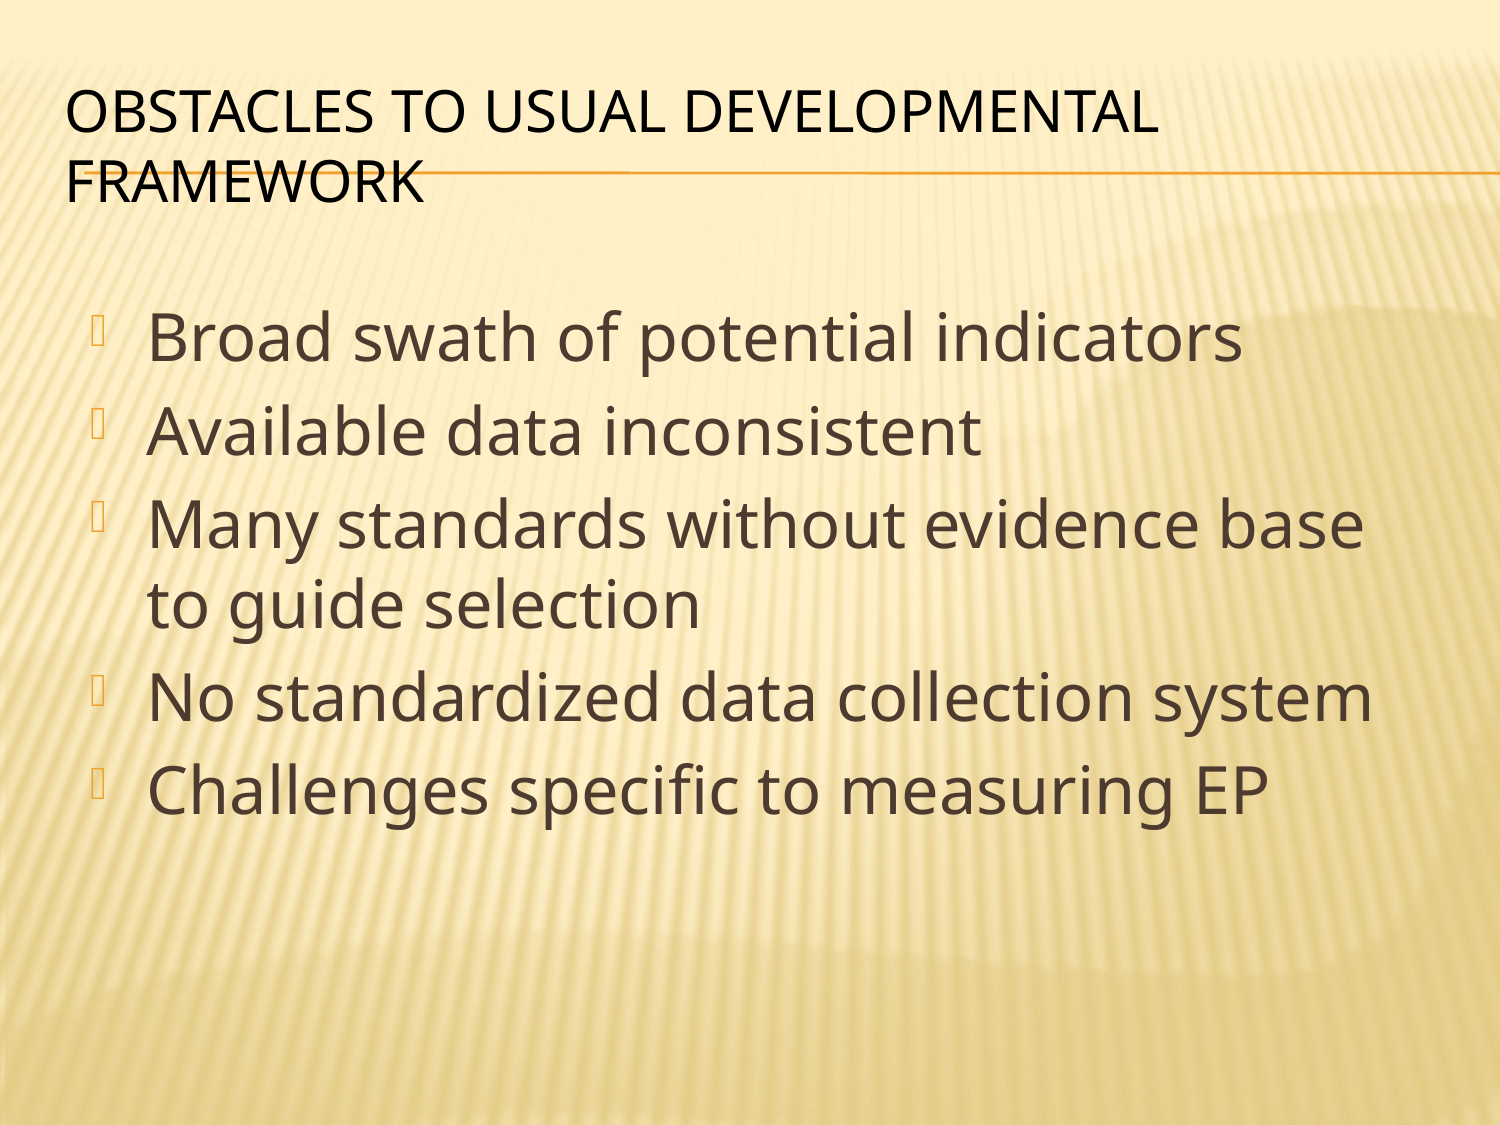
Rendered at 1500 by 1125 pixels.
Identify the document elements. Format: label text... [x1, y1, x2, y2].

list Broad swath of potential indicators Available data inconsistent Many standards without evidence base to guide selection No standardized data collection system Challenges specific to measuring EP [74, 287, 1426, 1006]
title Obstacles to Usual Developmental Framework [50, 75, 1475, 213]
